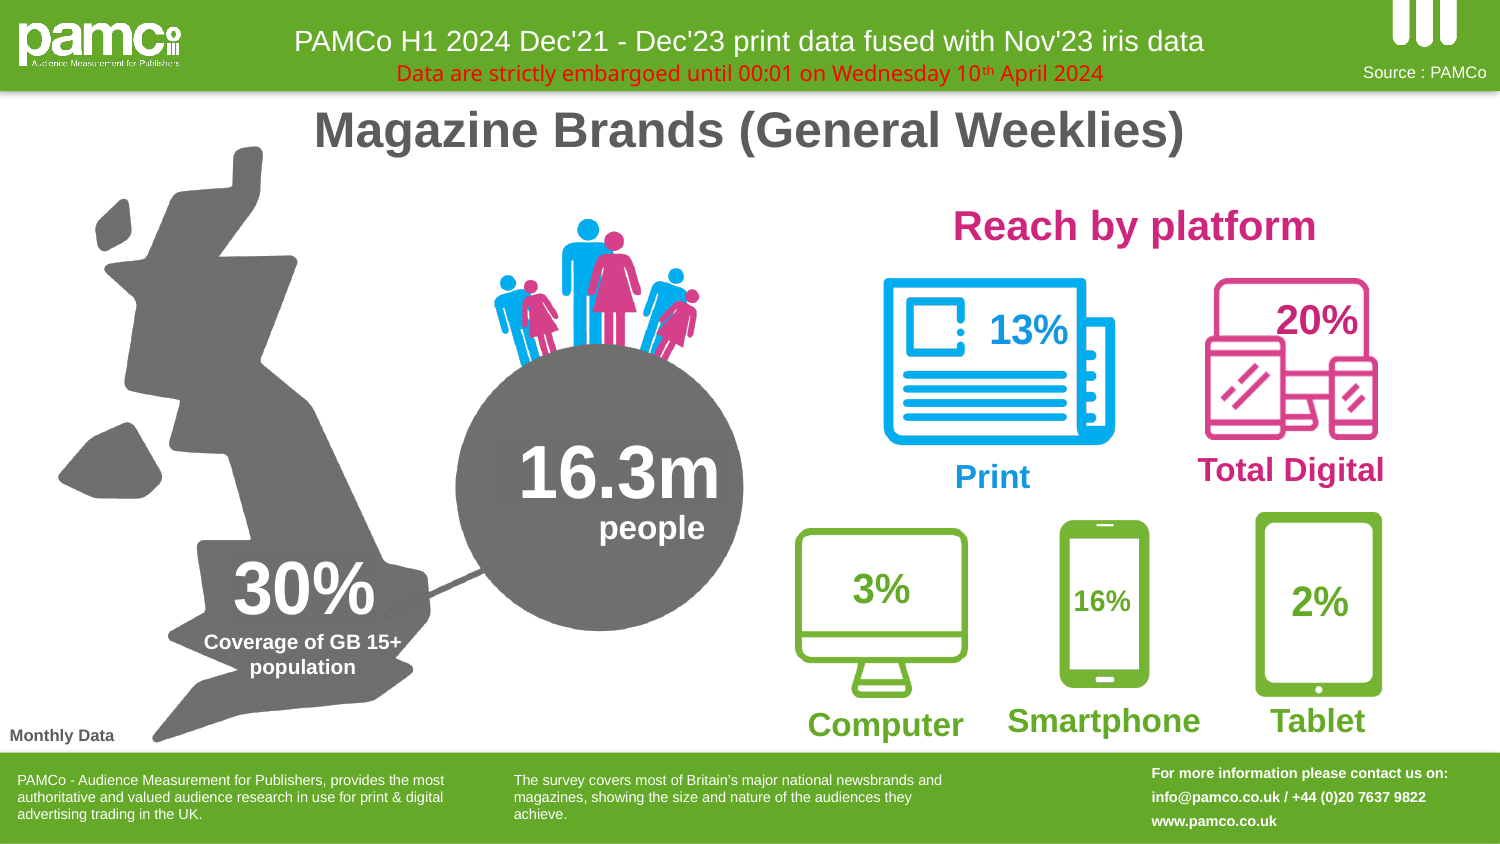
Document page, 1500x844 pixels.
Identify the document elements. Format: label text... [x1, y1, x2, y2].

picture [1387, 0, 1458, 81]
picture [17, 20, 182, 68]
picture [795, 528, 968, 698]
text_box Magazine Brands (General Weeklies) [0, 91, 1500, 163]
picture [1240, 491, 1397, 713]
picture [857, 244, 1141, 477]
picture [961, 469, 970, 476]
picture [1205, 278, 1378, 440]
picture [41, 163, 758, 763]
picture [1038, 483, 1174, 708]
